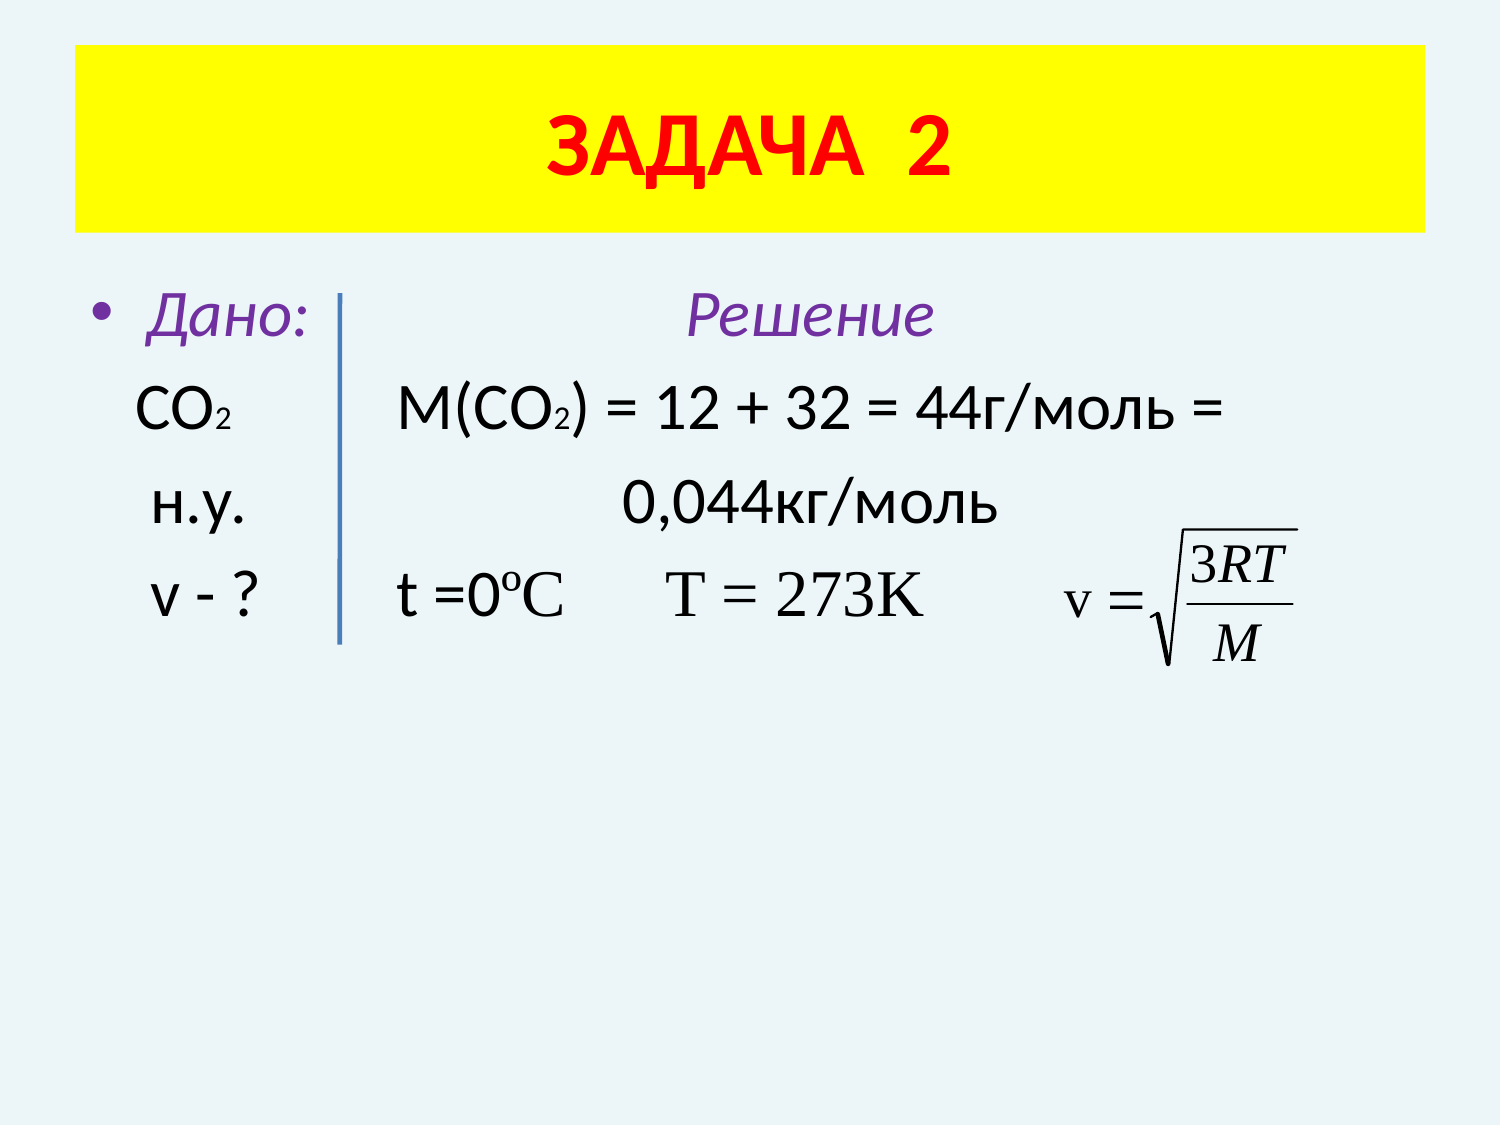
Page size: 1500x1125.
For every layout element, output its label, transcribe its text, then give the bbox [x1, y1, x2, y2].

title ЗАДАЧА 2 [75, 45, 1425, 233]
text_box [1054, 515, 1311, 679]
list Дано: Решение СО2 М(СО2) = 12 + 32 = 44г/моль = н.у. 0,044кг/моль v - ? t =0ºC T = 273K [75, 262, 1425, 1005]
